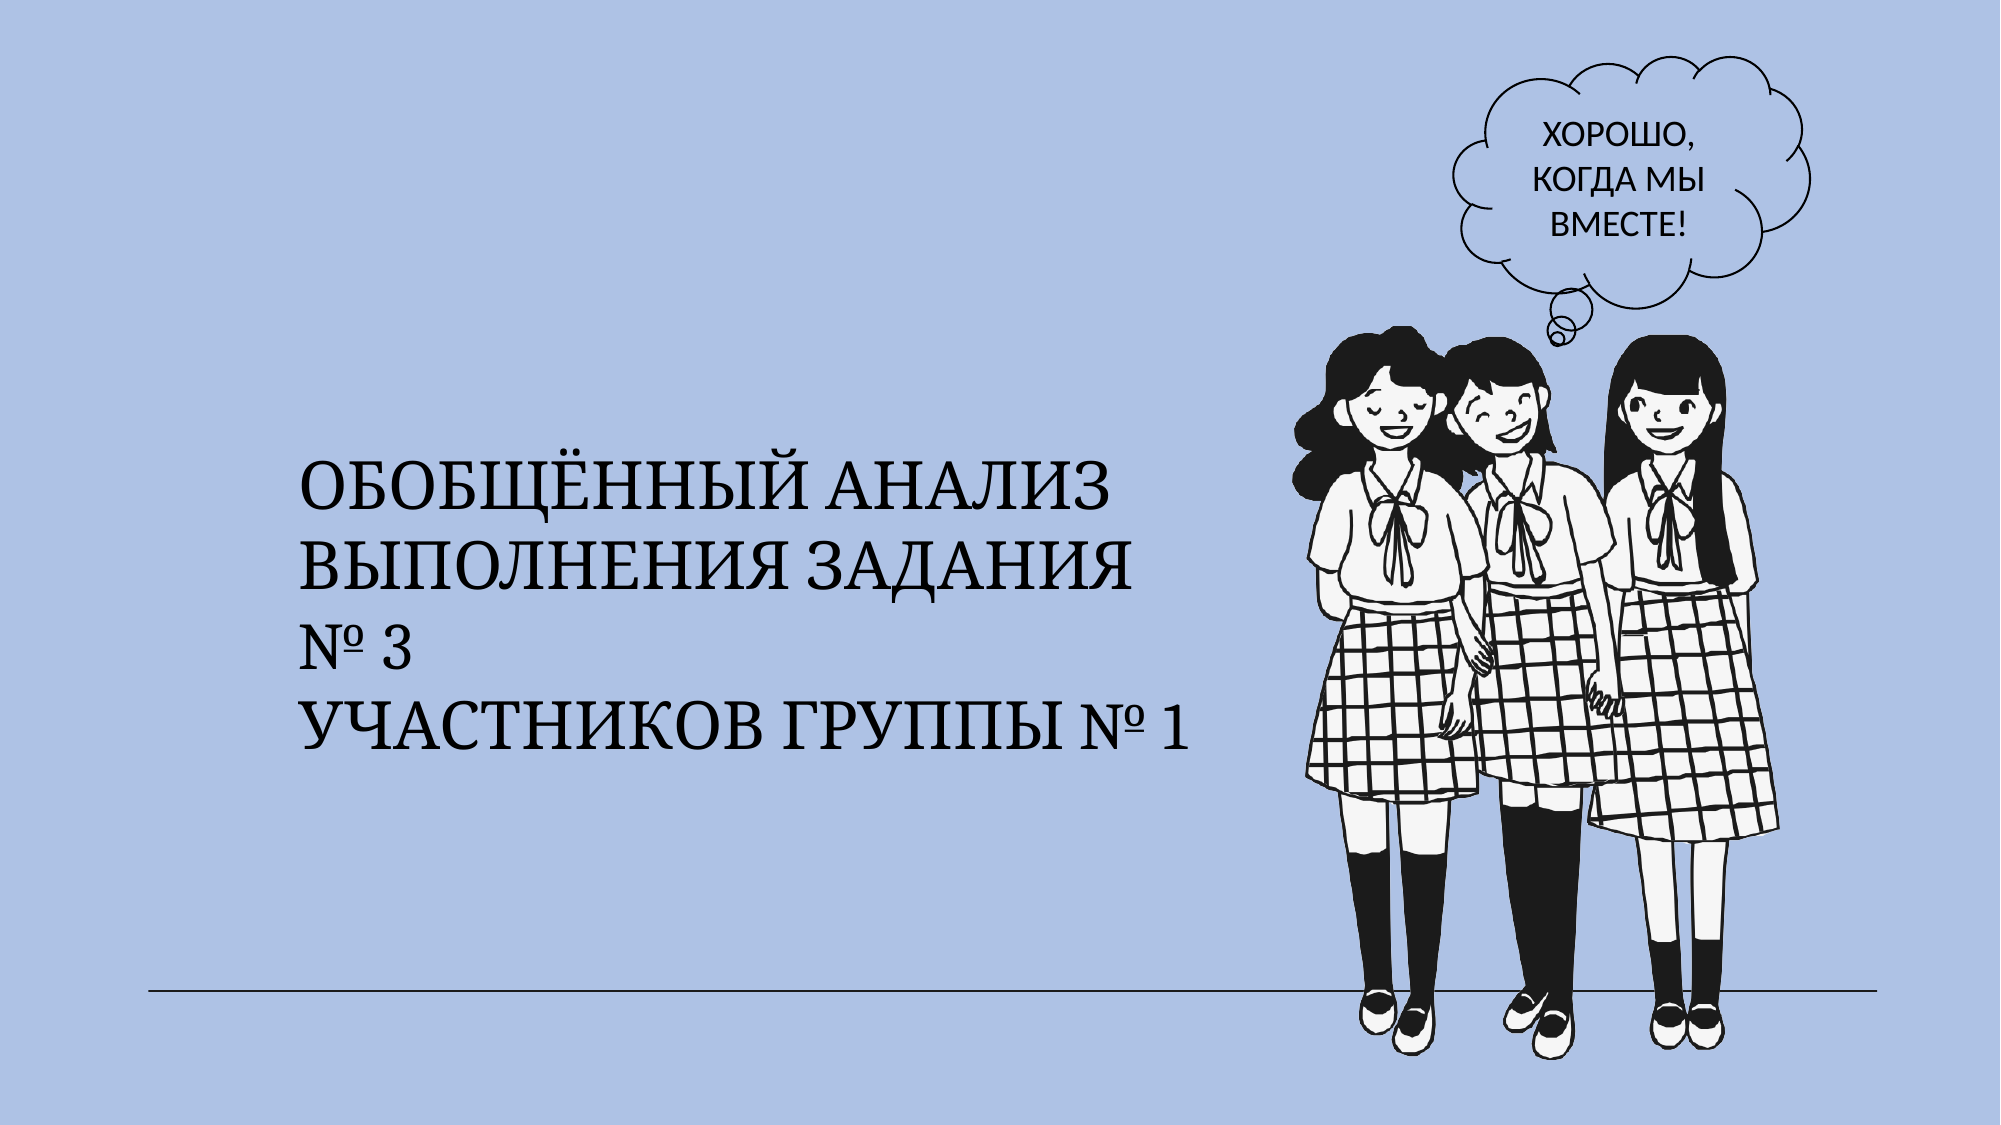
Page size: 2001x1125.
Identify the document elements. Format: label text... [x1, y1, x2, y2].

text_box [148, 326, 1878, 1060]
text_box ХОРОШО, КОГДА МЫ ВМЕСТЕ! [1452, 55, 1812, 326]
